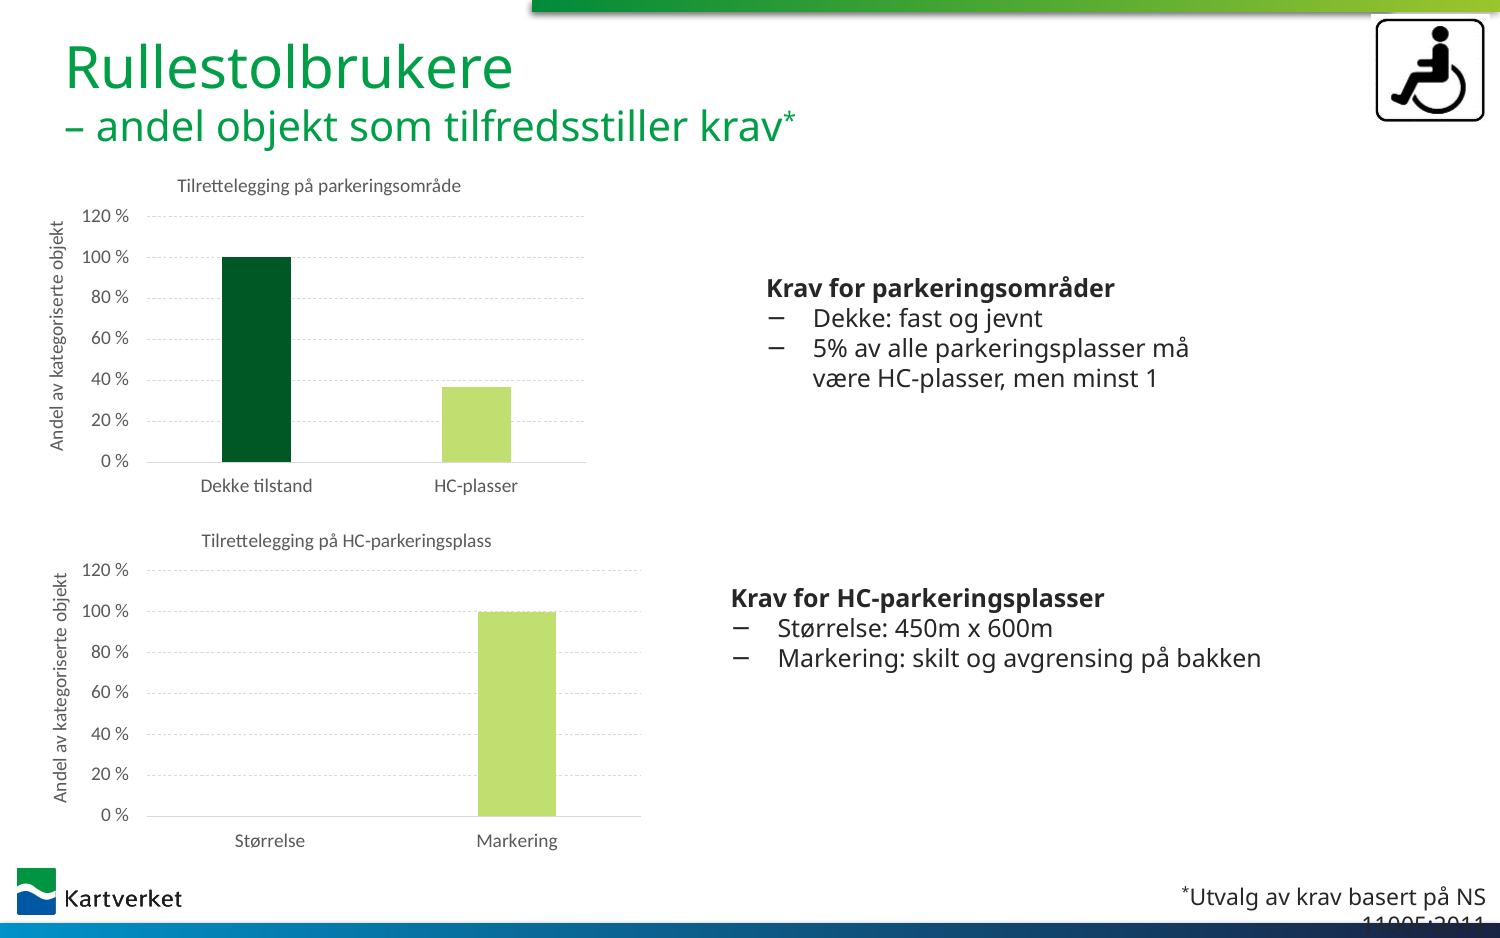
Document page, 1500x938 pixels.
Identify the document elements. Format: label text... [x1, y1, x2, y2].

picture [41, 166, 598, 505]
text_box Rullestolbrukere – andel objekt som tilfredsstiller krav* [49, 23, 1431, 158]
text_box Krav for parkeringsområder Dekke: fast og jevnt 5% av alle parkeringsplasser må være HC-plasser, men minst 1 [751, 264, 1232, 400]
text_box *Utvalg av krav basert på NS 11005:2011 [1068, 873, 1500, 938]
picture [41, 520, 652, 859]
picture [1371, 13, 1491, 127]
text_box Krav for HC-parkeringsplasser Størrelse: 450m x 600m Markering: skilt og avgrensing på bakken [715, 574, 1278, 680]
